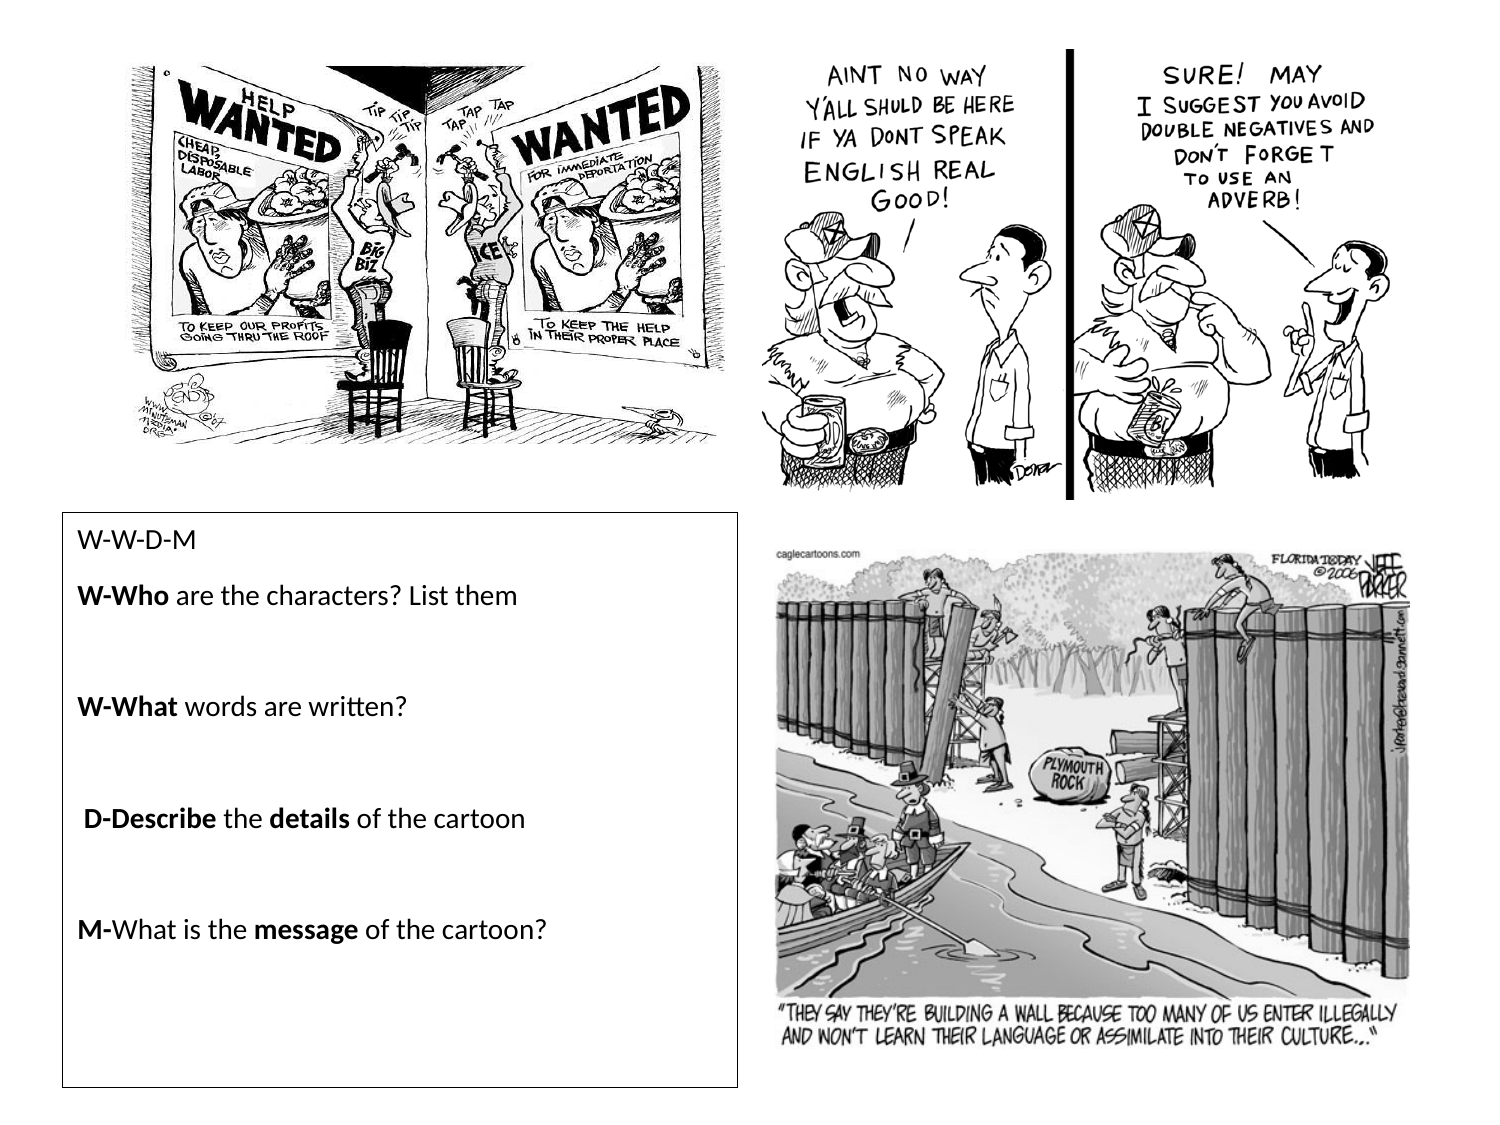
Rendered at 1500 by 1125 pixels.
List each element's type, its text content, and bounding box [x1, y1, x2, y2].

picture [762, 49, 1413, 501]
picture [124, 62, 726, 444]
picture [774, 549, 1410, 1049]
text_box W-W-D-M W-Who are the characters? List them W-What words are written? D-Describe the details of the cartoon M-What is the message of the cartoon? [62, 512, 738, 1088]
